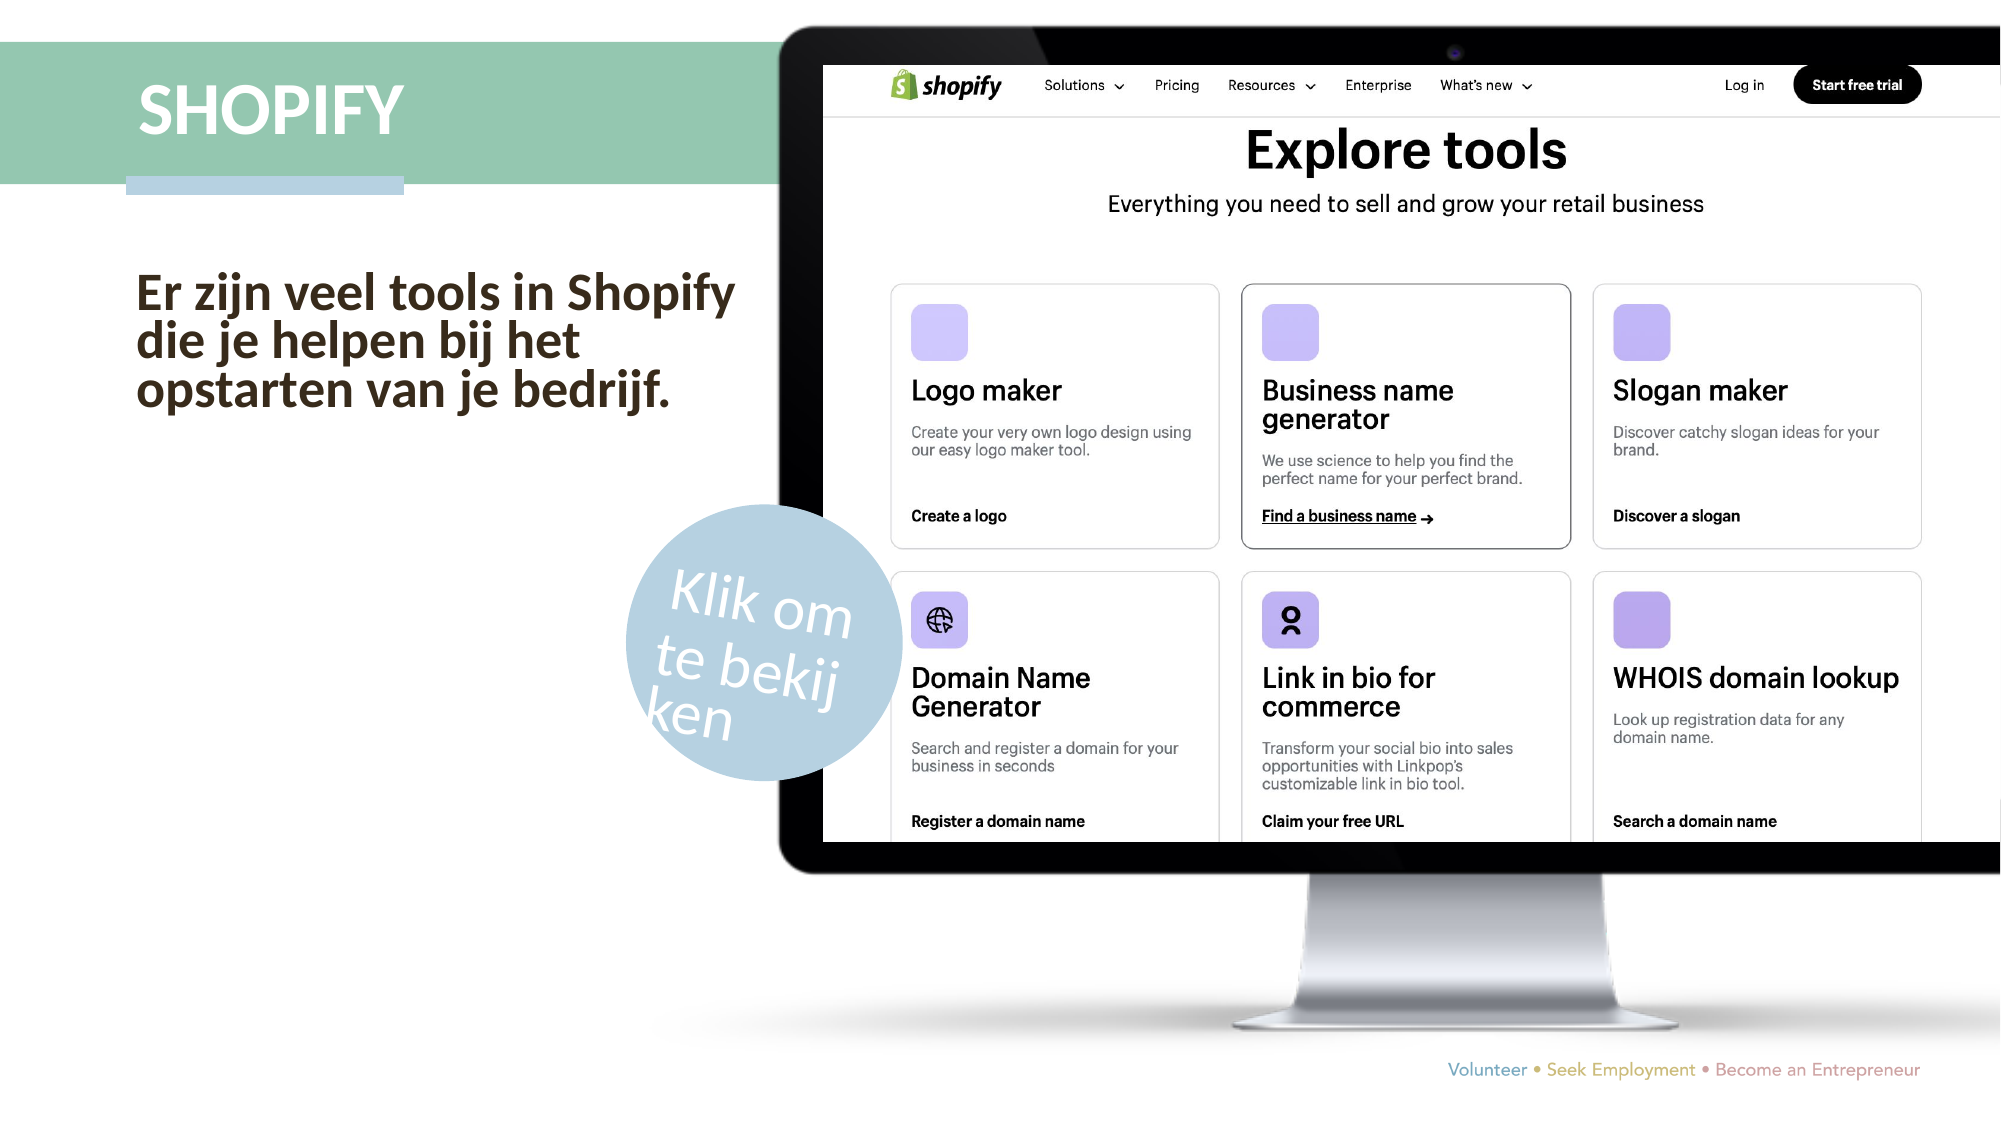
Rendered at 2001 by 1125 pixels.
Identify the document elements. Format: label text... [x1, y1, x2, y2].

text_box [590, 7, 2000, 1125]
picture [823, 7, 2001, 1125]
list SHOPIFY [123, 51, 590, 170]
text_box Er zijn veel tools in Shopify die je helpen bij het opstarten van je bedrijf. [121, 264, 590, 929]
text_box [625, 504, 903, 782]
